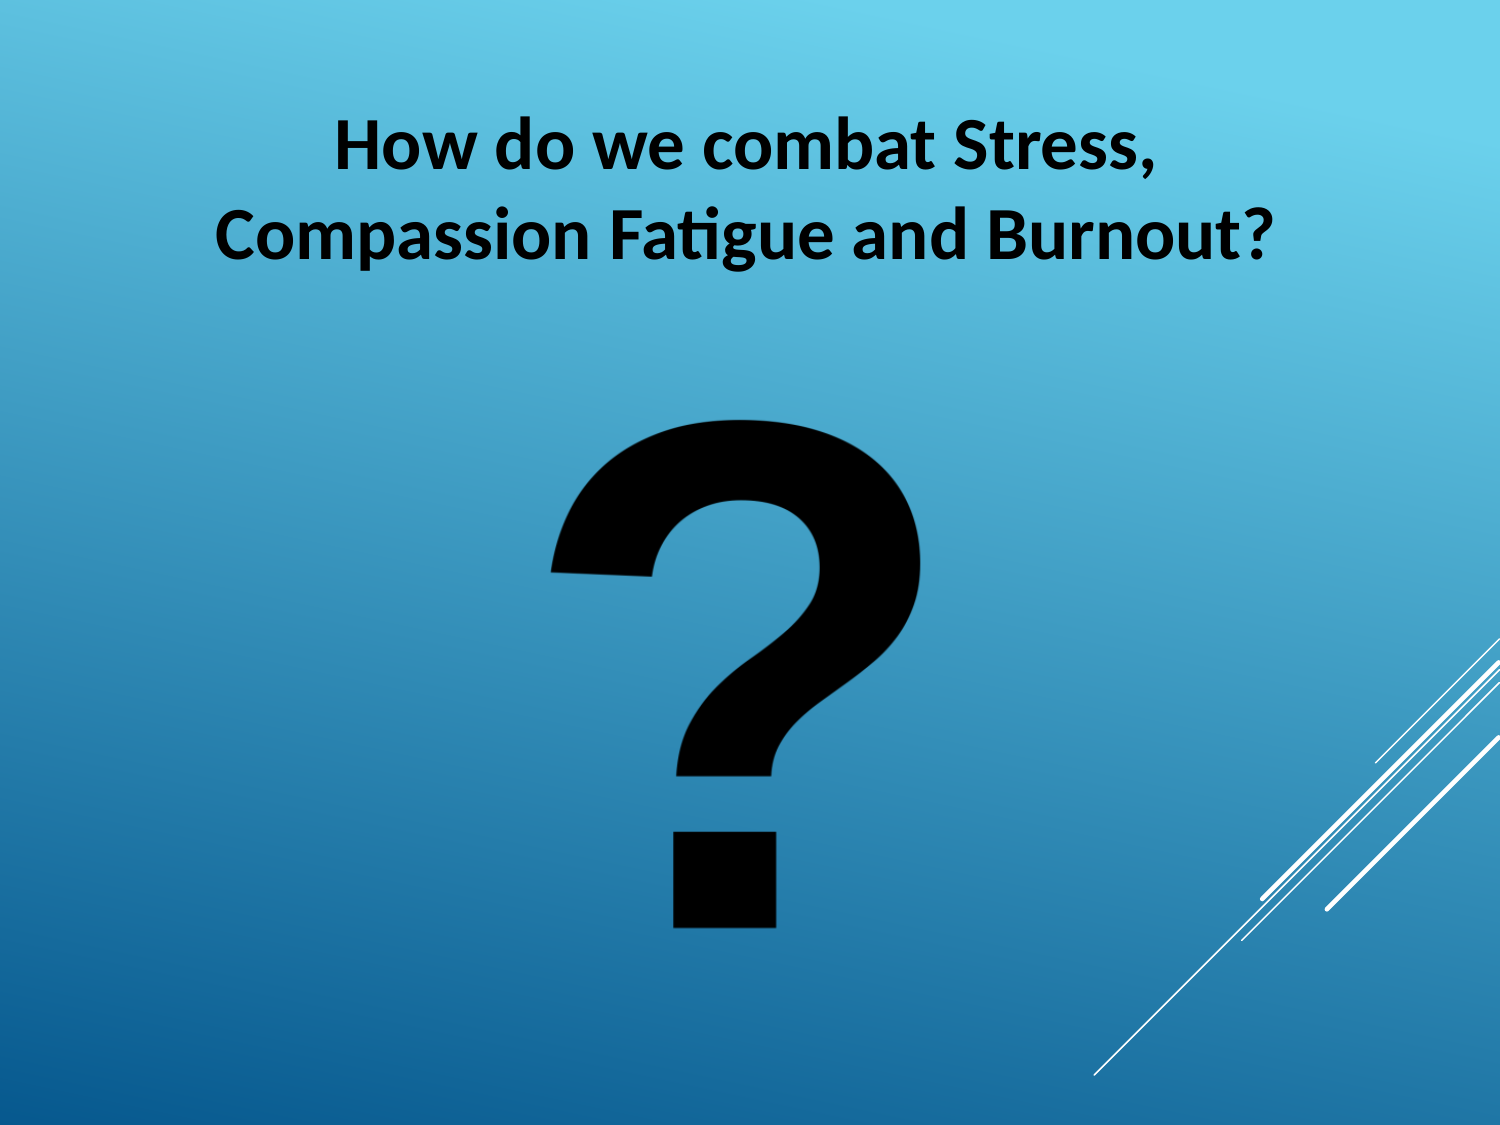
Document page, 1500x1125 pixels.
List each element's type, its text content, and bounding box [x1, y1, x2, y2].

text_box How do we combat Stress, Compassion Fatigue and Burnout? [184, 87, 1310, 283]
picture [465, 387, 1029, 951]
